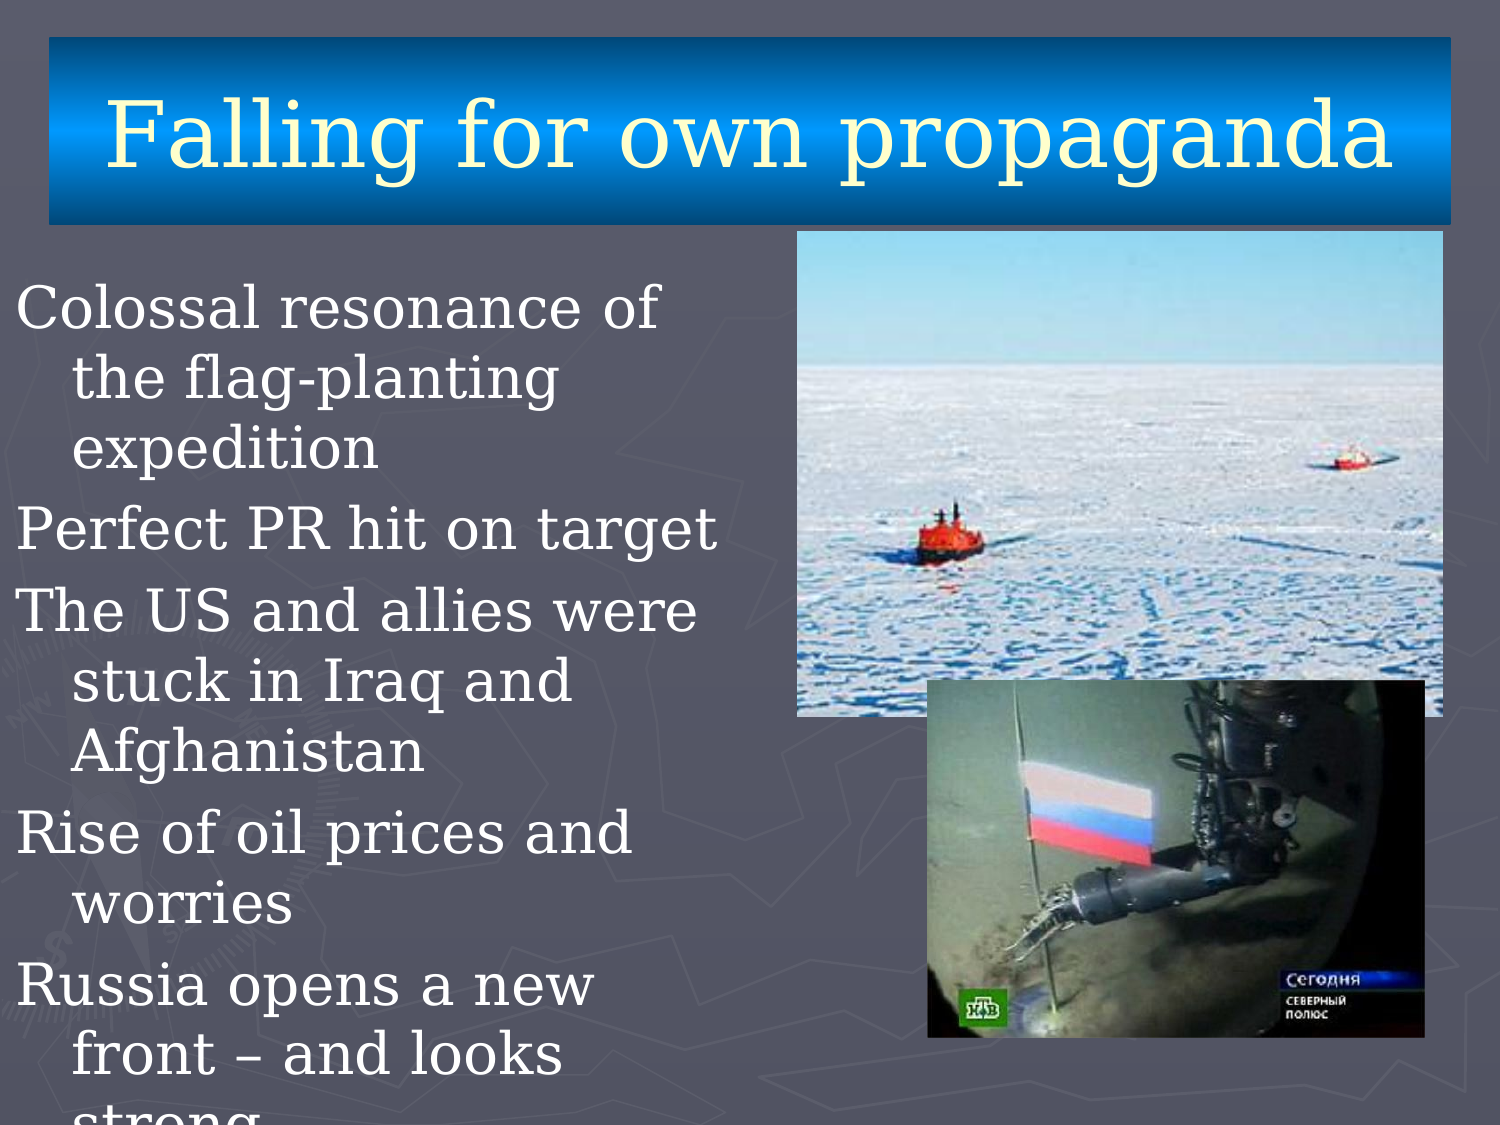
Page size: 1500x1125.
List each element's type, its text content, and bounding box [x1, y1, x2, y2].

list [926, 680, 1426, 1038]
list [796, 231, 1444, 717]
title Falling for own propaganda [49, 37, 1451, 226]
list Colossal resonance of the flag-planting expedition Perfect PR hit on target The US and allies were stuck in Iraq and Afghanistan Rise of oil prices and worries Russia opens a new front – and looks strong [0, 262, 774, 1012]
